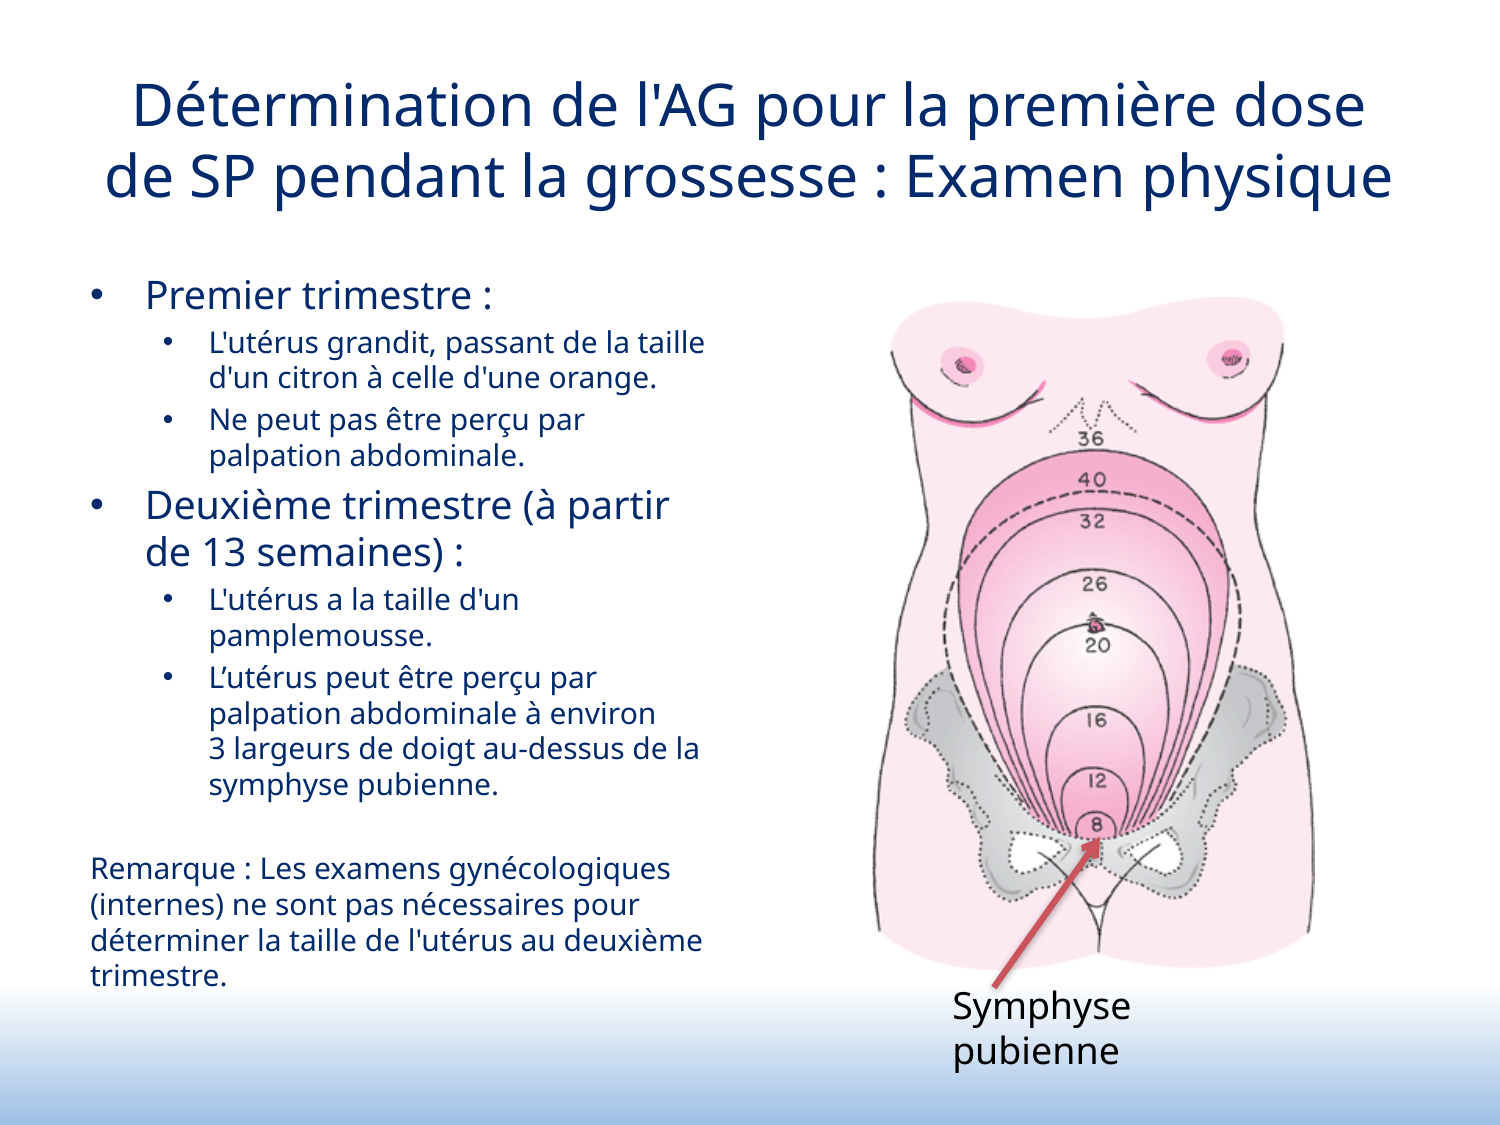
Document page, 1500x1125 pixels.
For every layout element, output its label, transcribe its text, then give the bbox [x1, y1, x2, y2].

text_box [993, 837, 1101, 988]
list Premier trimestre : L'utérus grandit, passant de la taille d'un citron à celle d'une orange. Ne peut pas être perçu par palpation abdominale. Deuxième trimestre (à partir de 13 semaines) : L'utérus a la taille d'un pamplemousse. L’utérus peut être perçu par palpation abdominale à environ 3 largeurs de doigt au-dessus de la symphyse pubienne. Remarque : Les examens gynécologiques (internes) ne sont pas nécessaires pour déterminer la taille de l'utérus au deuxième trimestre. [75, 262, 738, 1005]
title Détermination de l'AG pour la première dose de SP pendant la grossesse : Examen physique [75, 45, 1425, 233]
text_box Symphyse pubienne [937, 977, 1313, 1080]
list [872, 297, 1316, 970]
